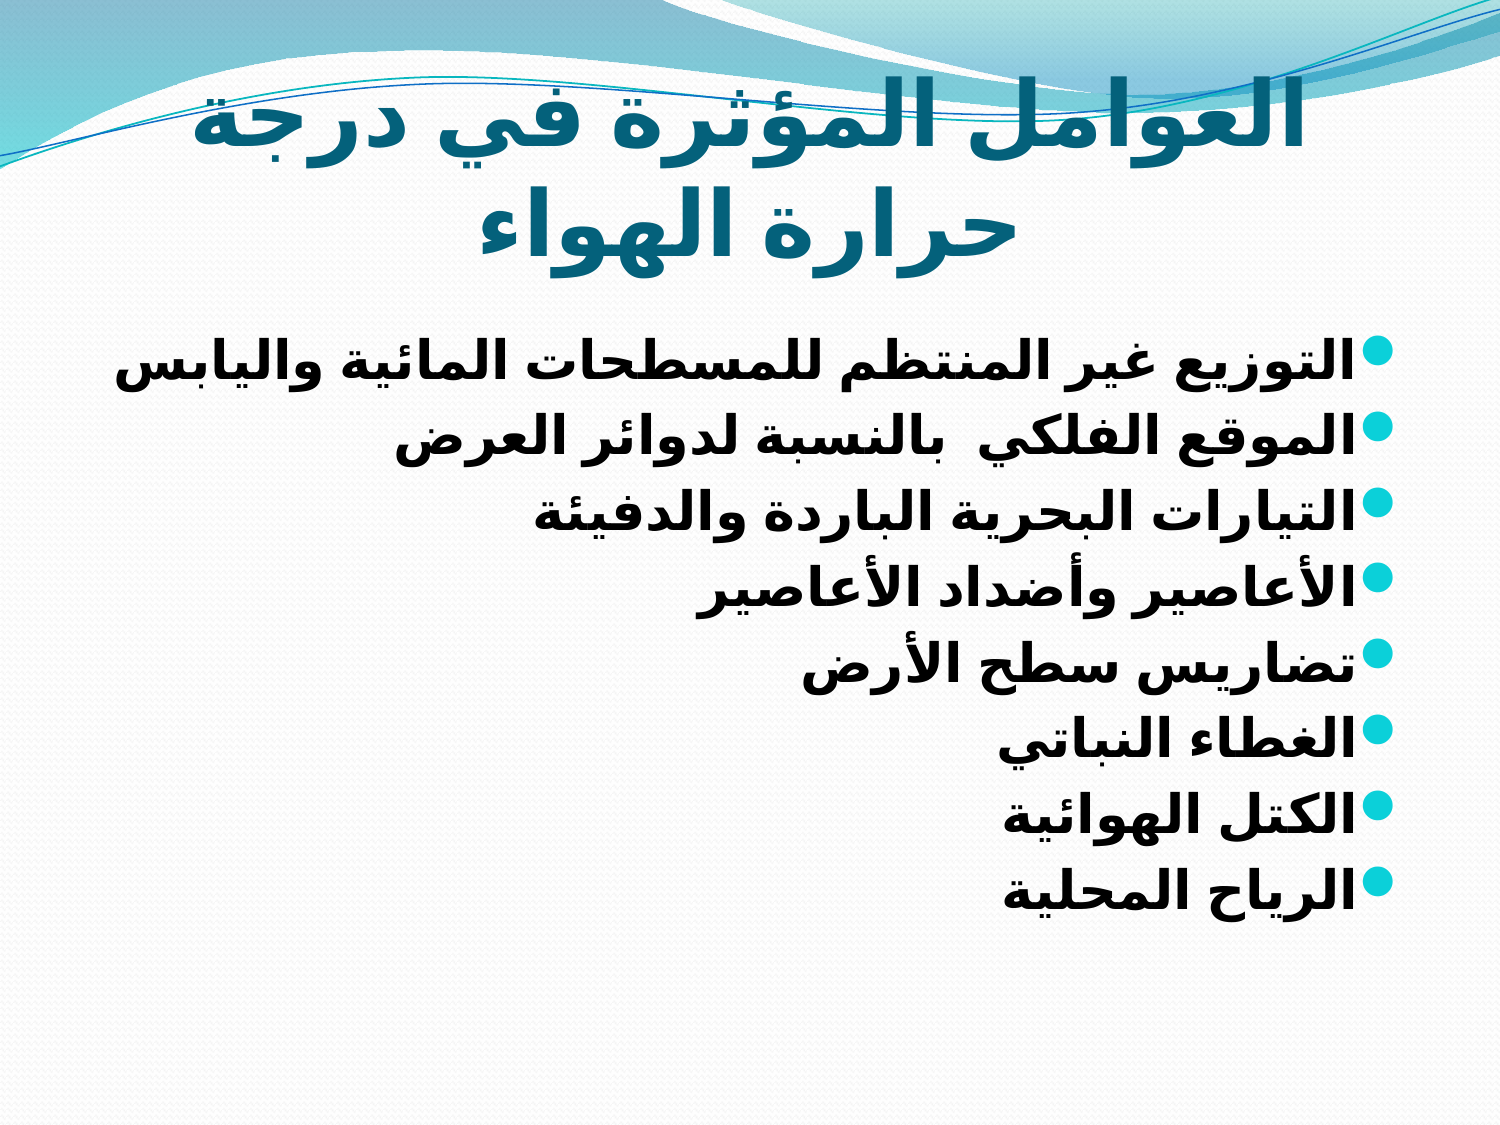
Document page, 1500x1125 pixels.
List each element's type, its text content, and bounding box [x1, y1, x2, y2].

title العوامل المؤثرة في درجة حرارة الهواء [75, 115, 1425, 275]
list التوزيع غير المنتظم للمسطحات المائية واليابس الموقع الفلكي بالنسبة لدوائر العرض التيارات البحرية الباردة والدفيئة الأعاصير وأضداد الأعاصير تضاريس سطح الأرض الغطاء النباتي الكتل الهوائية الرياح المحلية [75, 317, 1425, 1038]
